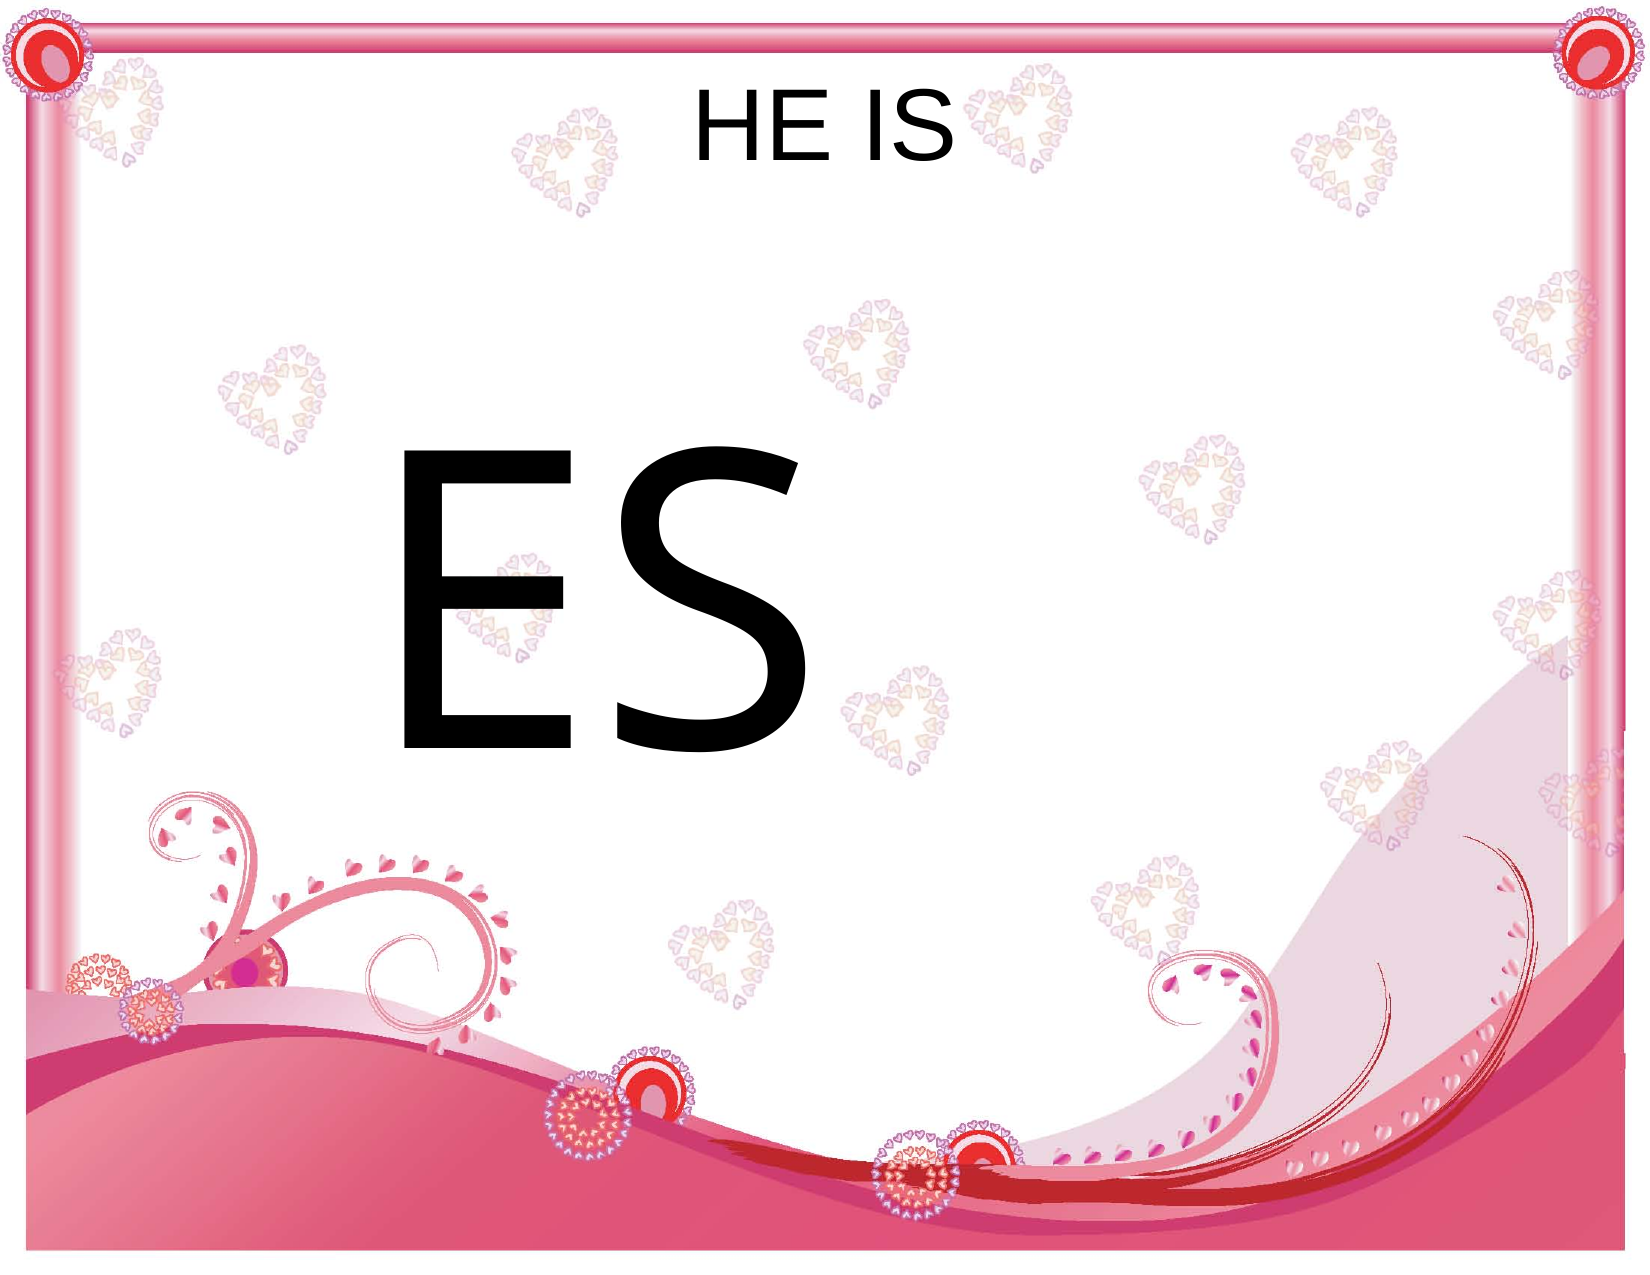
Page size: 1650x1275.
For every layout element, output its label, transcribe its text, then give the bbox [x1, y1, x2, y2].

title HE IS [82, 51, 1568, 264]
text_box ES [350, 324, 1588, 840]
picture [0, 0, 1650, 1275]
